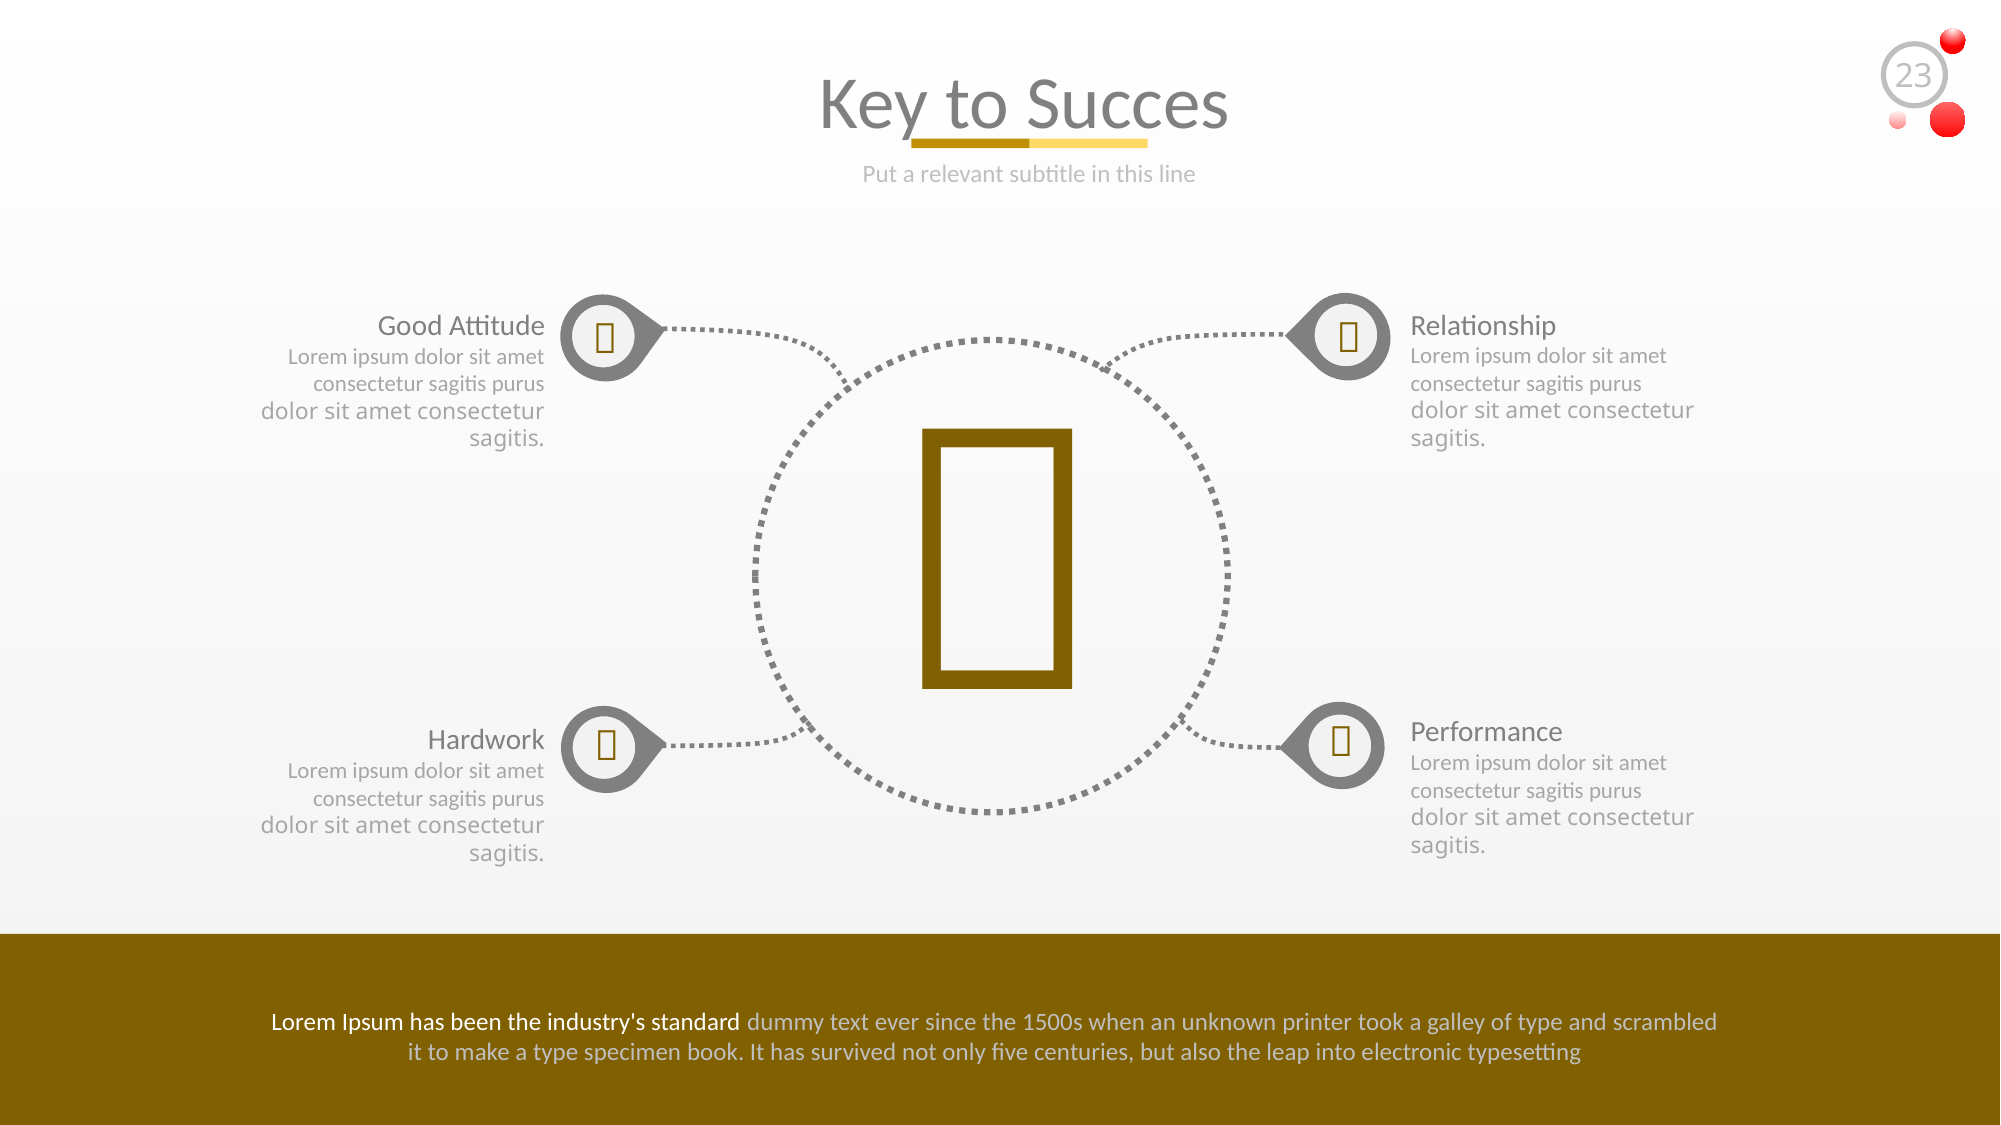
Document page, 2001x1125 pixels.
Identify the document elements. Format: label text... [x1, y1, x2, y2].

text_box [561, 296, 852, 386]
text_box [911, 138, 1148, 149]
text_box  [820, 317, 1177, 770]
text_box Lorem Ipsum has been the industry's standard dummy text ever since the 1500s when an unknown printer took a galley of type and scrambled it to make a type specimen book. It has survived not only five centuries, but also the leap into electronic typesetting [246, 998, 1745, 1106]
text_box [0, 933, 2000, 1125]
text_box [1876, 28, 1966, 138]
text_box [1180, 704, 1384, 787]
text_box Put a relevant subtitle in this line [792, 142, 1267, 202]
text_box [562, 708, 811, 791]
text_box Hardwork Lorem ipsum dolor sit amet consectetur sagitis purus dolor sit amet consectetur sagitis. [236, 712, 560, 874]
text_box Relationship Lorem ipsum dolor sit amet consectetur sagitis purus dolor sit amet consectetur sagitis. [1395, 298, 1720, 459]
text_box Performance Lorem ipsum dolor sit amet consectetur sagitis purus dolor sit amet consectetur sagitis. [1395, 705, 1720, 866]
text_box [1100, 295, 1390, 378]
text_box Key to Succes [597, 1, 1454, 152]
text_box Good Attitude Lorem ipsum dolor sit amet consectetur sagitis purus dolor sit amet consectetur sagitis. [236, 298, 561, 459]
text_box [1177, 428, 1229, 723]
text_box [754, 412, 820, 741]
text_box [854, 770, 1129, 814]
